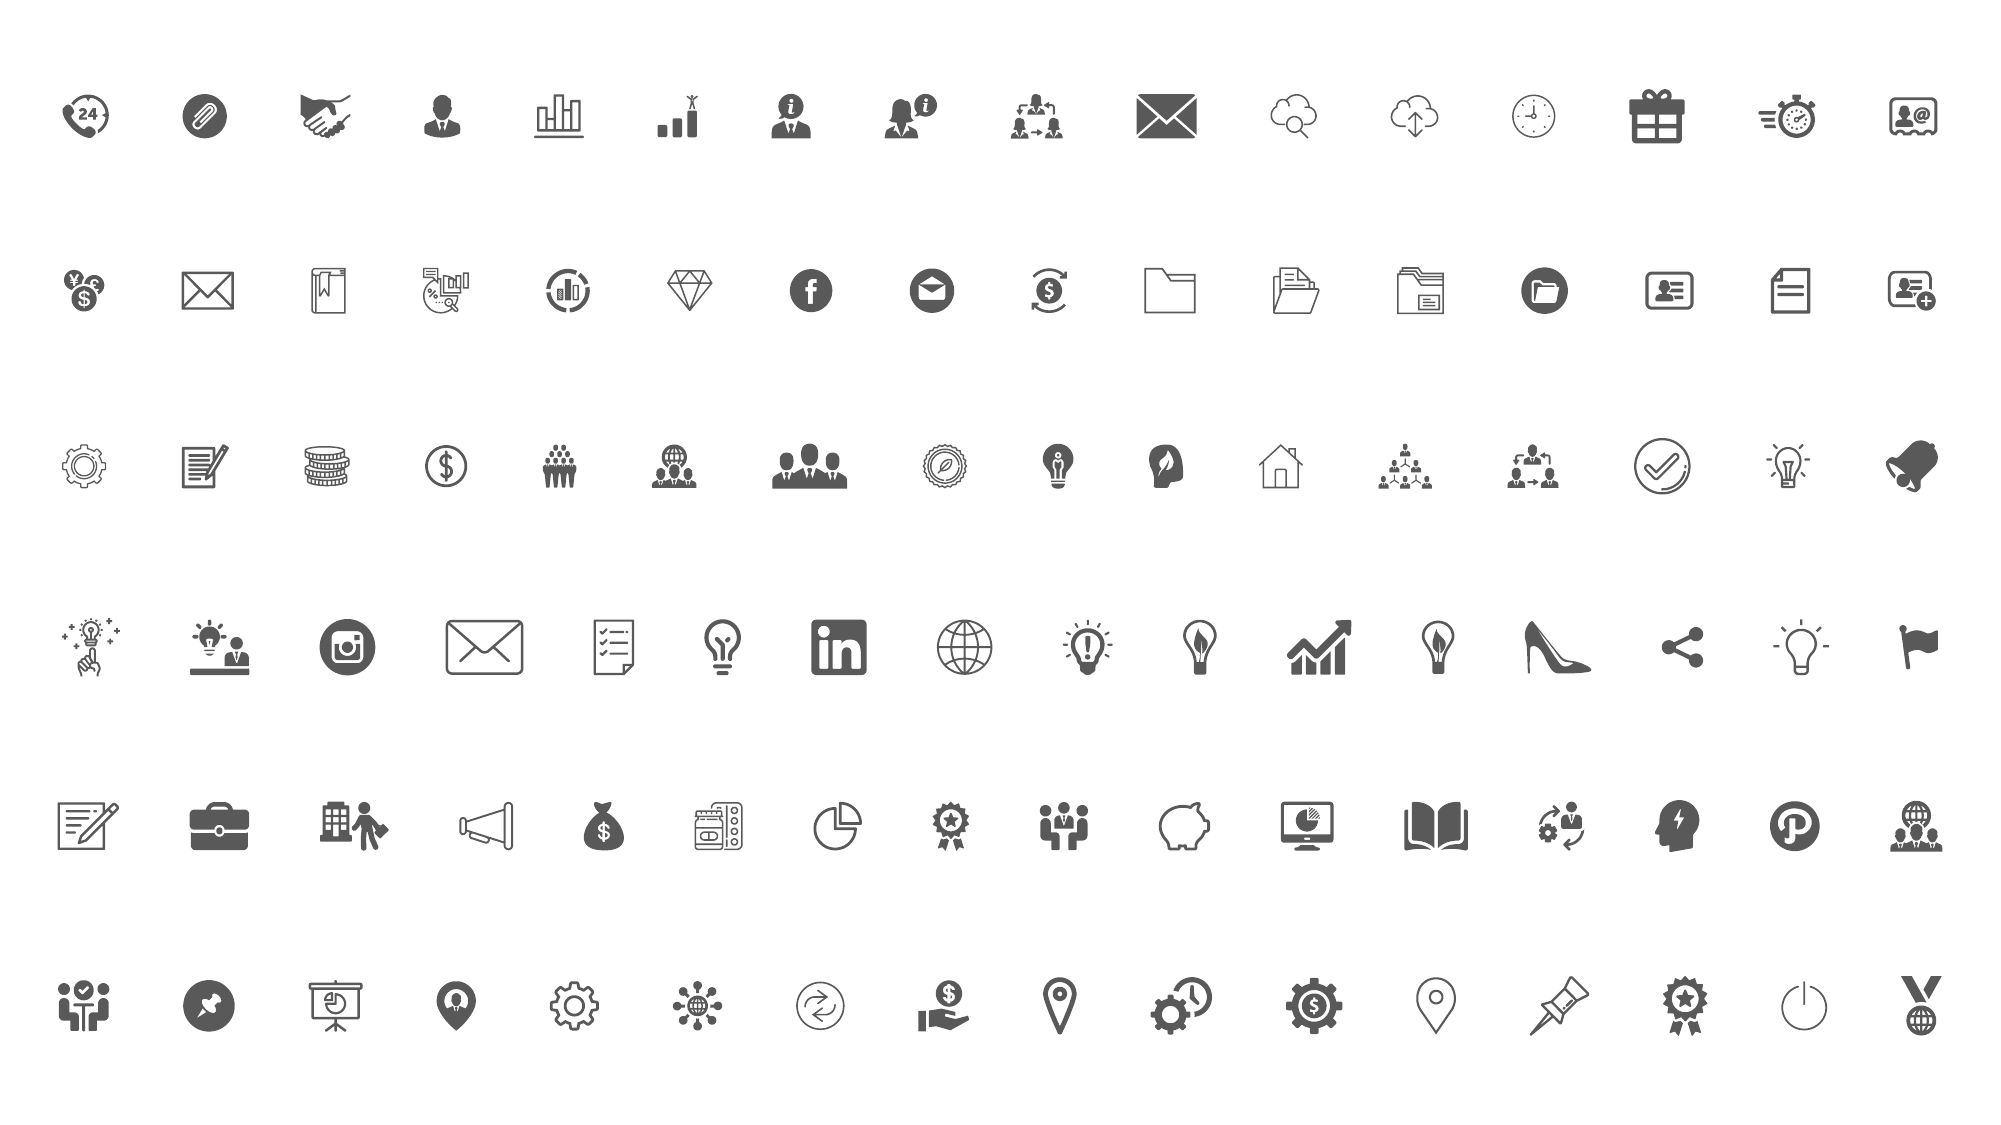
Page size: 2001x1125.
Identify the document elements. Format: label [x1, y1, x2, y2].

text_box [936, 619, 993, 675]
text_box [1899, 625, 1938, 670]
text_box [423, 267, 469, 314]
text_box [71, 94, 109, 134]
text_box [667, 270, 713, 312]
text_box [57, 802, 119, 850]
text_box [425, 445, 468, 488]
text_box [1634, 438, 1691, 495]
text_box [1043, 977, 1077, 1035]
text_box [304, 446, 350, 487]
text_box [319, 619, 376, 676]
text_box [1663, 975, 1708, 1036]
text_box [583, 801, 624, 851]
text_box [1258, 444, 1303, 489]
text_box [1144, 267, 1196, 314]
text_box [183, 980, 235, 1032]
text_box [771, 93, 811, 139]
text_box [189, 802, 250, 851]
text_box [1887, 270, 1936, 311]
text_box [1280, 801, 1334, 851]
text_box [909, 268, 955, 313]
text_box [534, 94, 584, 139]
text_box [813, 801, 863, 851]
text_box [1287, 619, 1352, 675]
text_box [1378, 443, 1432, 489]
text_box [1416, 977, 1456, 1035]
text_box [796, 981, 845, 1031]
text_box [1655, 800, 1700, 853]
text_box [1273, 267, 1320, 314]
text_box [182, 94, 227, 139]
text_box [1062, 619, 1113, 675]
text_box [1158, 802, 1211, 851]
text_box [308, 980, 363, 1032]
text_box [1770, 267, 1811, 314]
text_box [1521, 267, 1568, 314]
text_box [62, 104, 96, 138]
text_box [1890, 800, 1943, 852]
text_box [1150, 977, 1213, 1035]
text_box [311, 267, 346, 314]
text_box [181, 444, 229, 489]
text_box [445, 619, 524, 675]
text_box [1766, 444, 1811, 489]
text_box [1758, 94, 1816, 138]
text_box [436, 981, 476, 1031]
text_box [811, 619, 867, 676]
text_box [1512, 94, 1556, 138]
text_box [181, 271, 234, 310]
text_box [1770, 801, 1820, 852]
text_box [1645, 271, 1694, 310]
text_box [1039, 802, 1089, 851]
text_box [1390, 95, 1439, 138]
text_box [190, 619, 250, 675]
text_box [424, 94, 461, 138]
text_box [1889, 97, 1938, 136]
text_box [918, 980, 970, 1032]
text_box [1042, 443, 1074, 489]
text_box [1421, 620, 1455, 674]
text_box [1270, 94, 1317, 139]
text_box [1149, 444, 1184, 488]
text_box [657, 95, 698, 138]
text_box [62, 618, 120, 677]
text_box [672, 981, 723, 1031]
text_box [542, 444, 577, 488]
text_box [1010, 93, 1063, 139]
text_box [932, 801, 970, 851]
text_box [772, 443, 848, 489]
text_box [652, 444, 697, 488]
text_box [1397, 267, 1444, 315]
text_box [694, 802, 743, 851]
text_box [593, 619, 634, 676]
text_box [1629, 89, 1685, 144]
text_box [300, 94, 351, 139]
text_box [1901, 976, 1942, 1036]
text_box [1529, 976, 1590, 1036]
text_box [459, 801, 514, 851]
text_box [1538, 801, 1585, 851]
text_box [546, 268, 590, 313]
text_box [922, 443, 968, 489]
text_box [1524, 621, 1592, 674]
text_box [704, 619, 741, 676]
text_box [1885, 440, 1938, 493]
text_box [1286, 977, 1343, 1035]
text_box [64, 269, 105, 312]
text_box [319, 801, 389, 851]
text_box [1136, 94, 1197, 139]
text_box [1031, 268, 1067, 313]
text_box [1183, 619, 1217, 675]
text_box [1507, 444, 1559, 488]
text_box [1781, 981, 1828, 1031]
text_box [789, 269, 833, 313]
text_box [58, 980, 110, 1032]
text_box [884, 93, 938, 139]
text_box [62, 444, 107, 489]
text_box [1404, 801, 1469, 851]
text_box [1773, 619, 1830, 676]
text_box [549, 981, 599, 1031]
text_box [1661, 627, 1704, 668]
